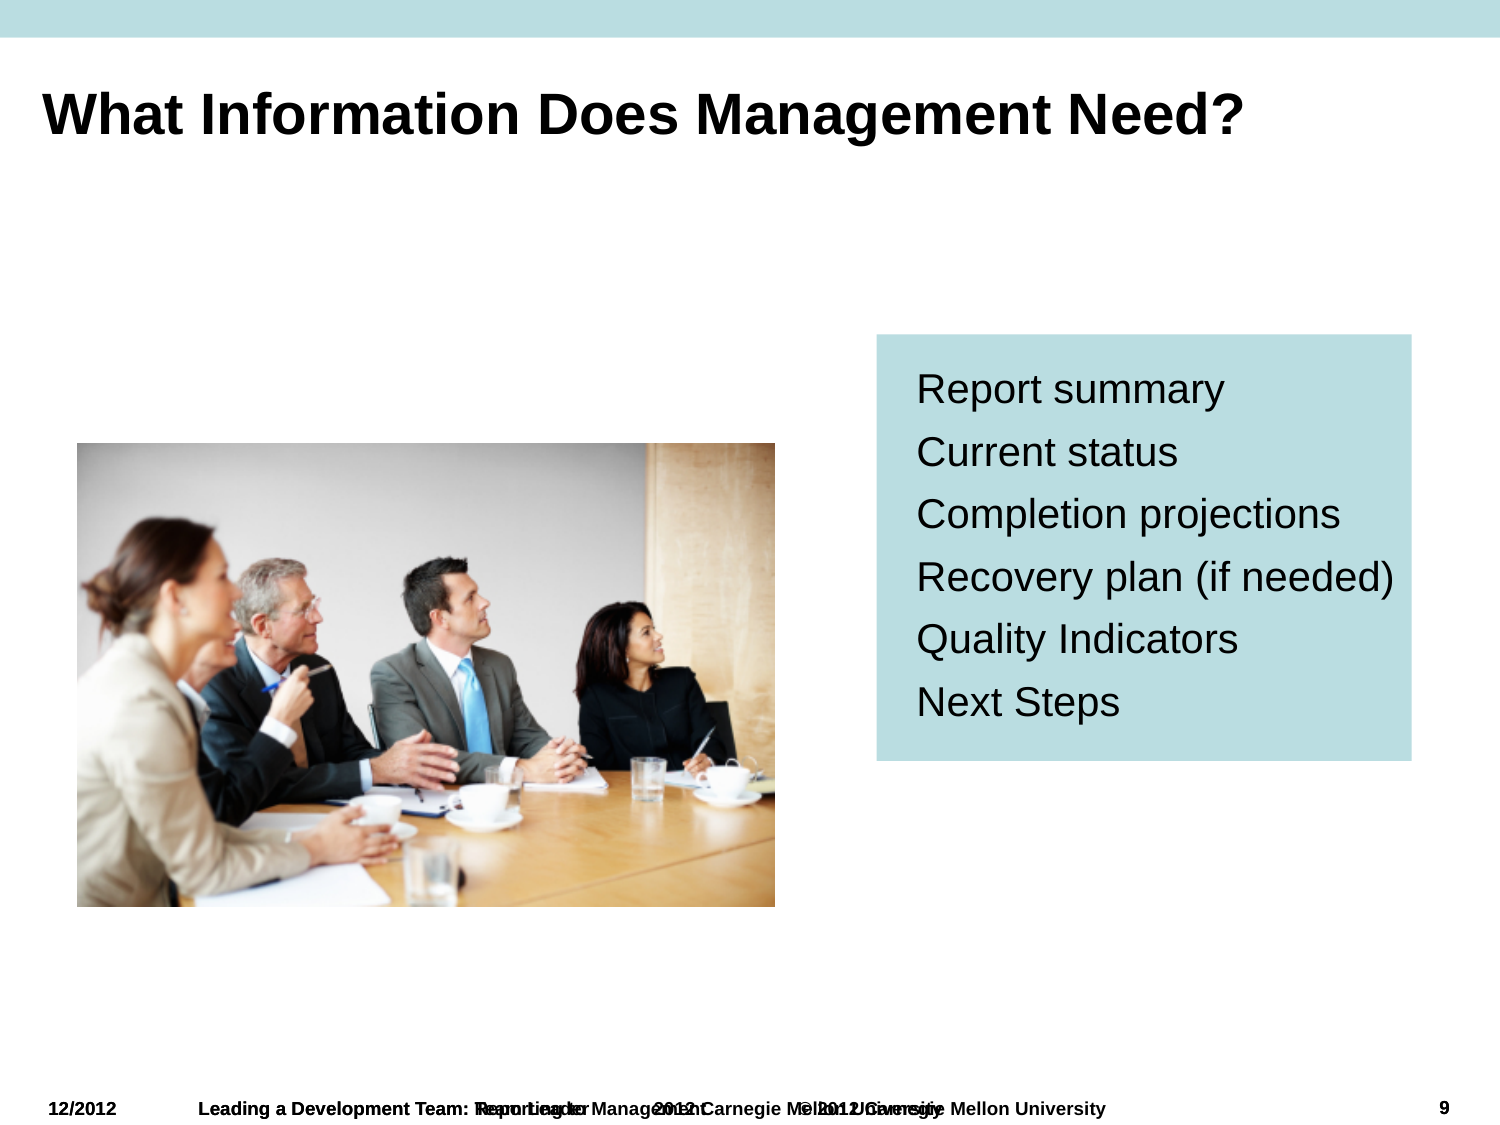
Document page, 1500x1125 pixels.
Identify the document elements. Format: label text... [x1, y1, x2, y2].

picture [77, 443, 776, 907]
text_box Report summary Current status Completion projections Recovery plan (if needed) Quality Indicators Next Steps [901, 354, 1411, 732]
text_box [876, 334, 1412, 761]
title What Information Does Management Need? [42, 89, 1438, 147]
